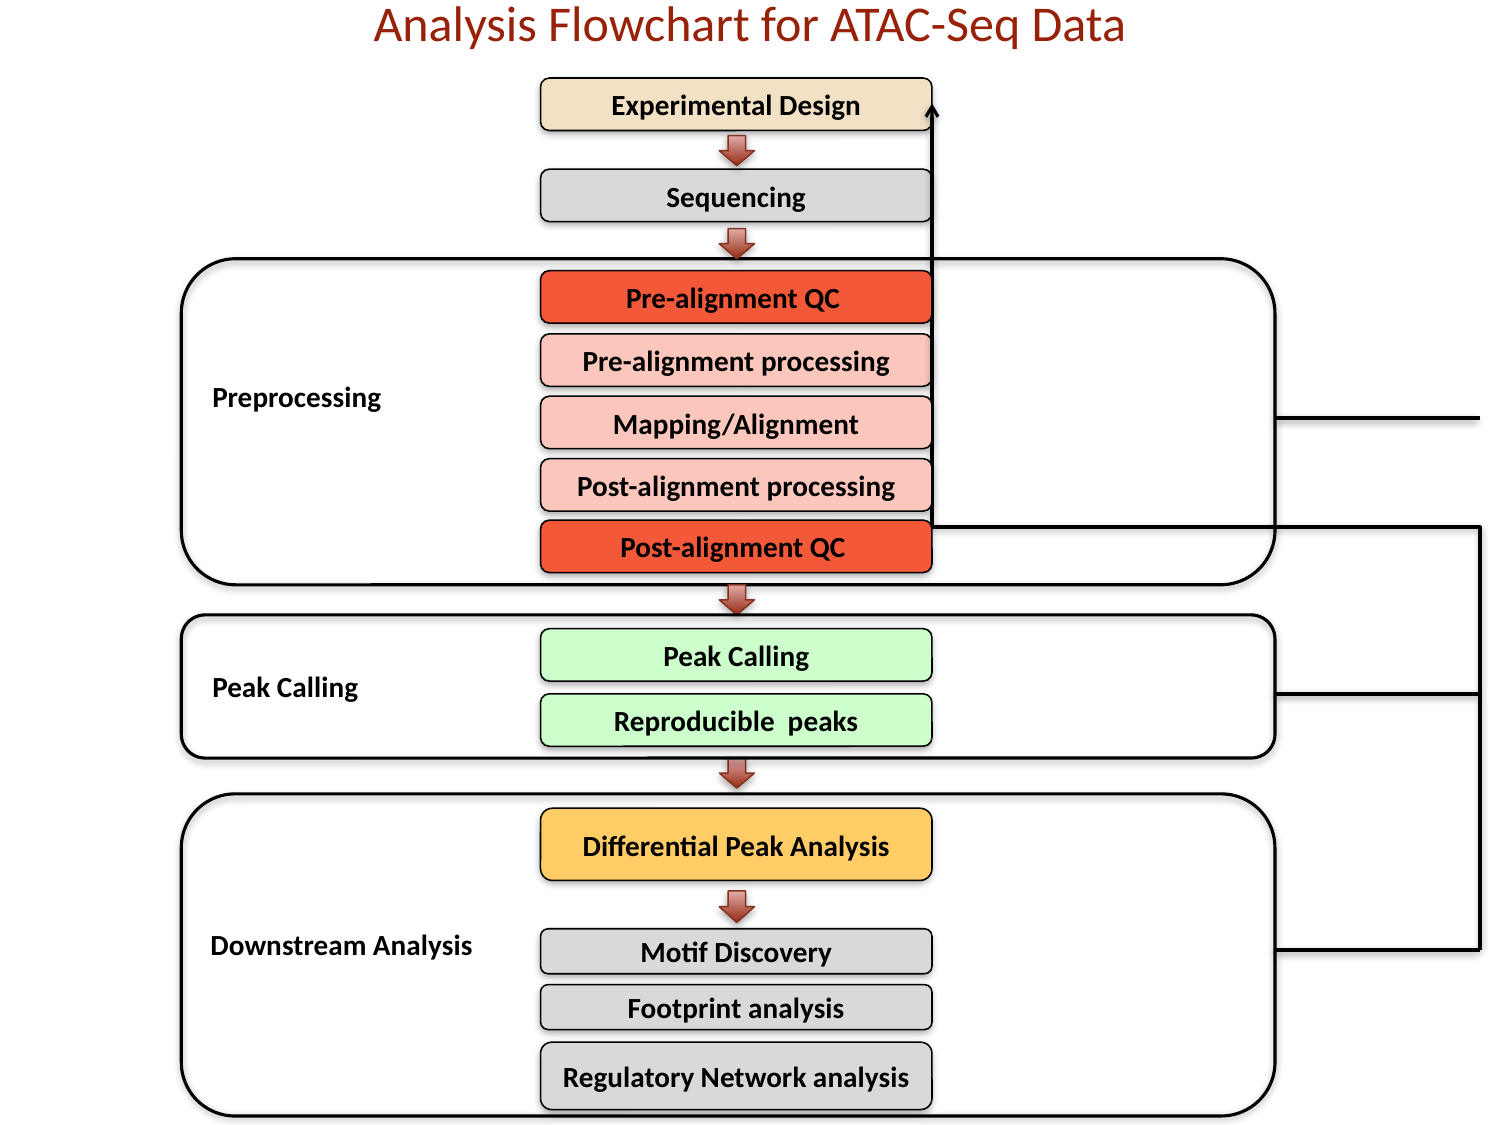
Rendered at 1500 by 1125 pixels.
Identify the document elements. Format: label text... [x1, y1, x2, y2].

title Analysis Flowchart for ATAC-Seq Data [75, 0, 1425, 94]
text_box [180, 257, 777, 586]
text_box [718, 584, 756, 613]
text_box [782, 252, 1500, 802]
text_box Preprocessing [197, 370, 510, 421]
text_box Experimental Design [539, 77, 933, 132]
text_box [180, 793, 1276, 1117]
text_box [180, 614, 777, 759]
text_box Mapping/Alignment [539, 395, 777, 450]
text_box Pre-alignment QC [539, 269, 777, 324]
text_box [718, 227, 756, 260]
text_box Sequencing [539, 168, 926, 223]
text_box [718, 134, 756, 167]
text_box Post-alignment QC [539, 519, 777, 574]
text_box [718, 767, 756, 789]
text_box Pre-alignment processing [539, 333, 777, 388]
text_box Peak Calling [197, 661, 510, 711]
text_box Post-alignment processing [539, 457, 777, 512]
